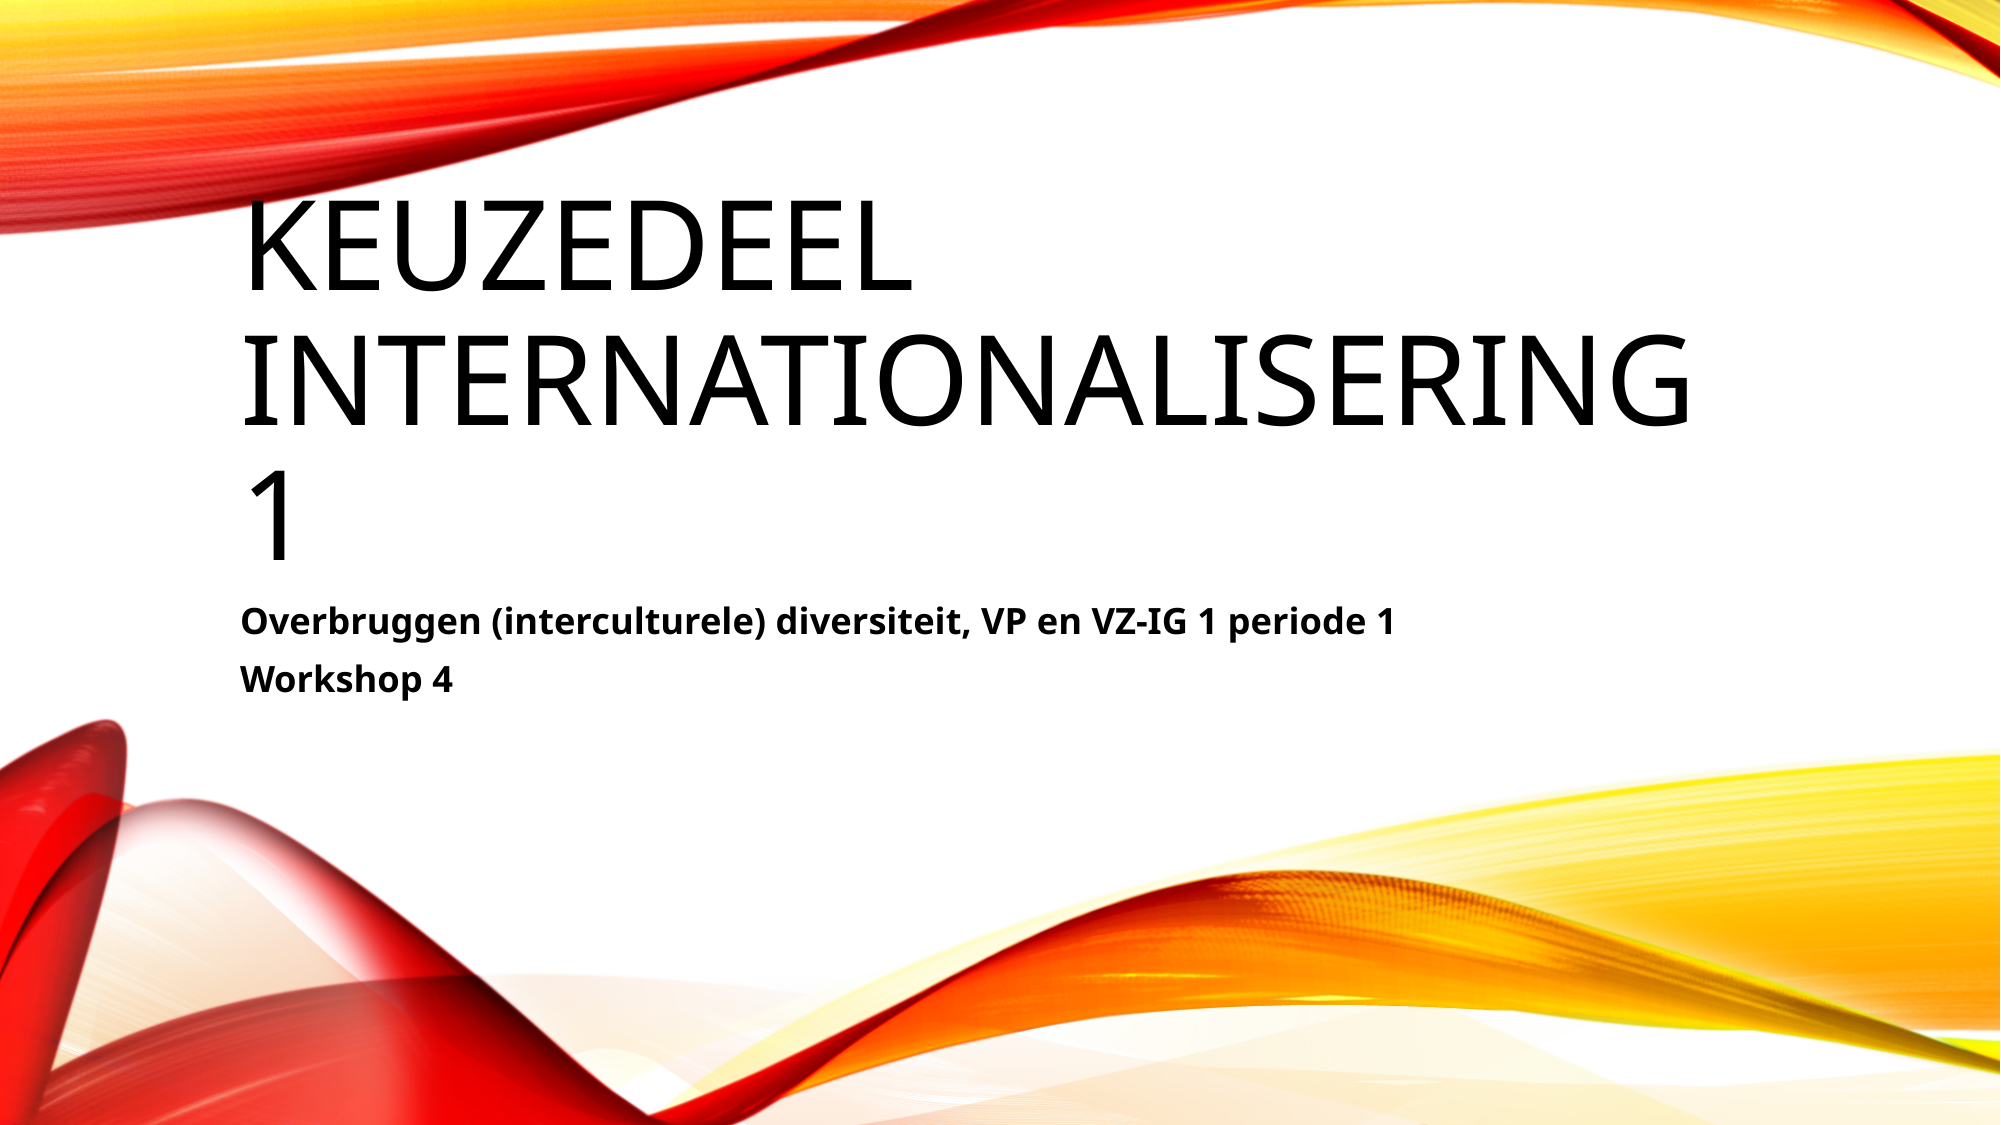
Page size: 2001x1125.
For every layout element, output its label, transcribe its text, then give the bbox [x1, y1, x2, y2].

picture [0, 0, 2000, 237]
subtitle Overbruggen (interculturele) diversiteit, VP en VZ-IG 1 periode 1 Workshop 4 [225, 595, 1775, 709]
picture [0, 717, 2000, 1125]
title Keuzedeel internationalisering 1 [225, 295, 1775, 595]
